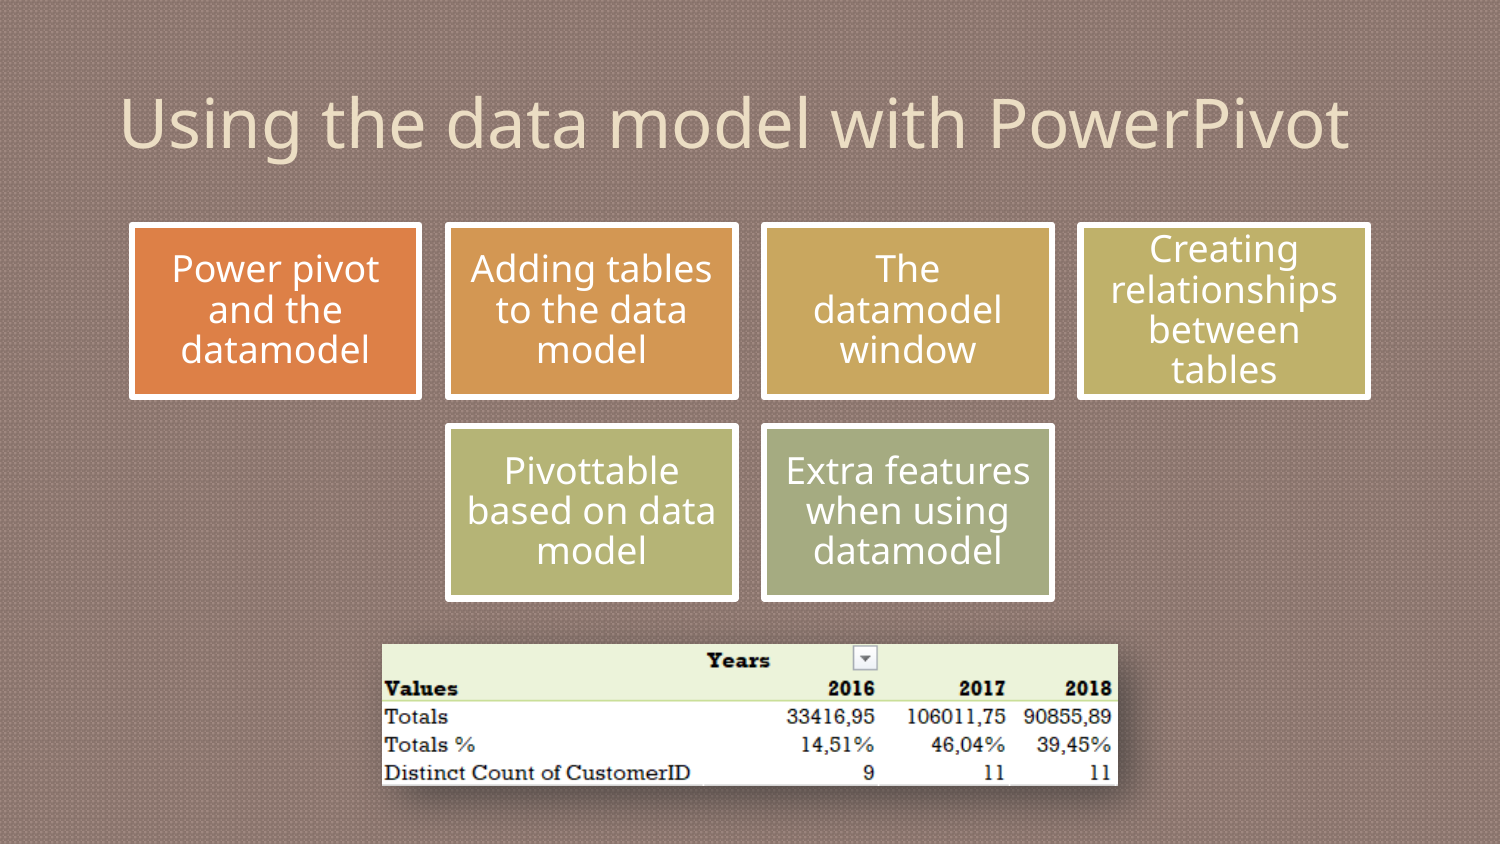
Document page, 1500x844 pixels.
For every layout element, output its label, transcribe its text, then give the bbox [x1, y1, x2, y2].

title Using the data model with PowerPivot [103, 44, 1397, 208]
picture [382, 644, 1118, 786]
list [63, 224, 1437, 599]
